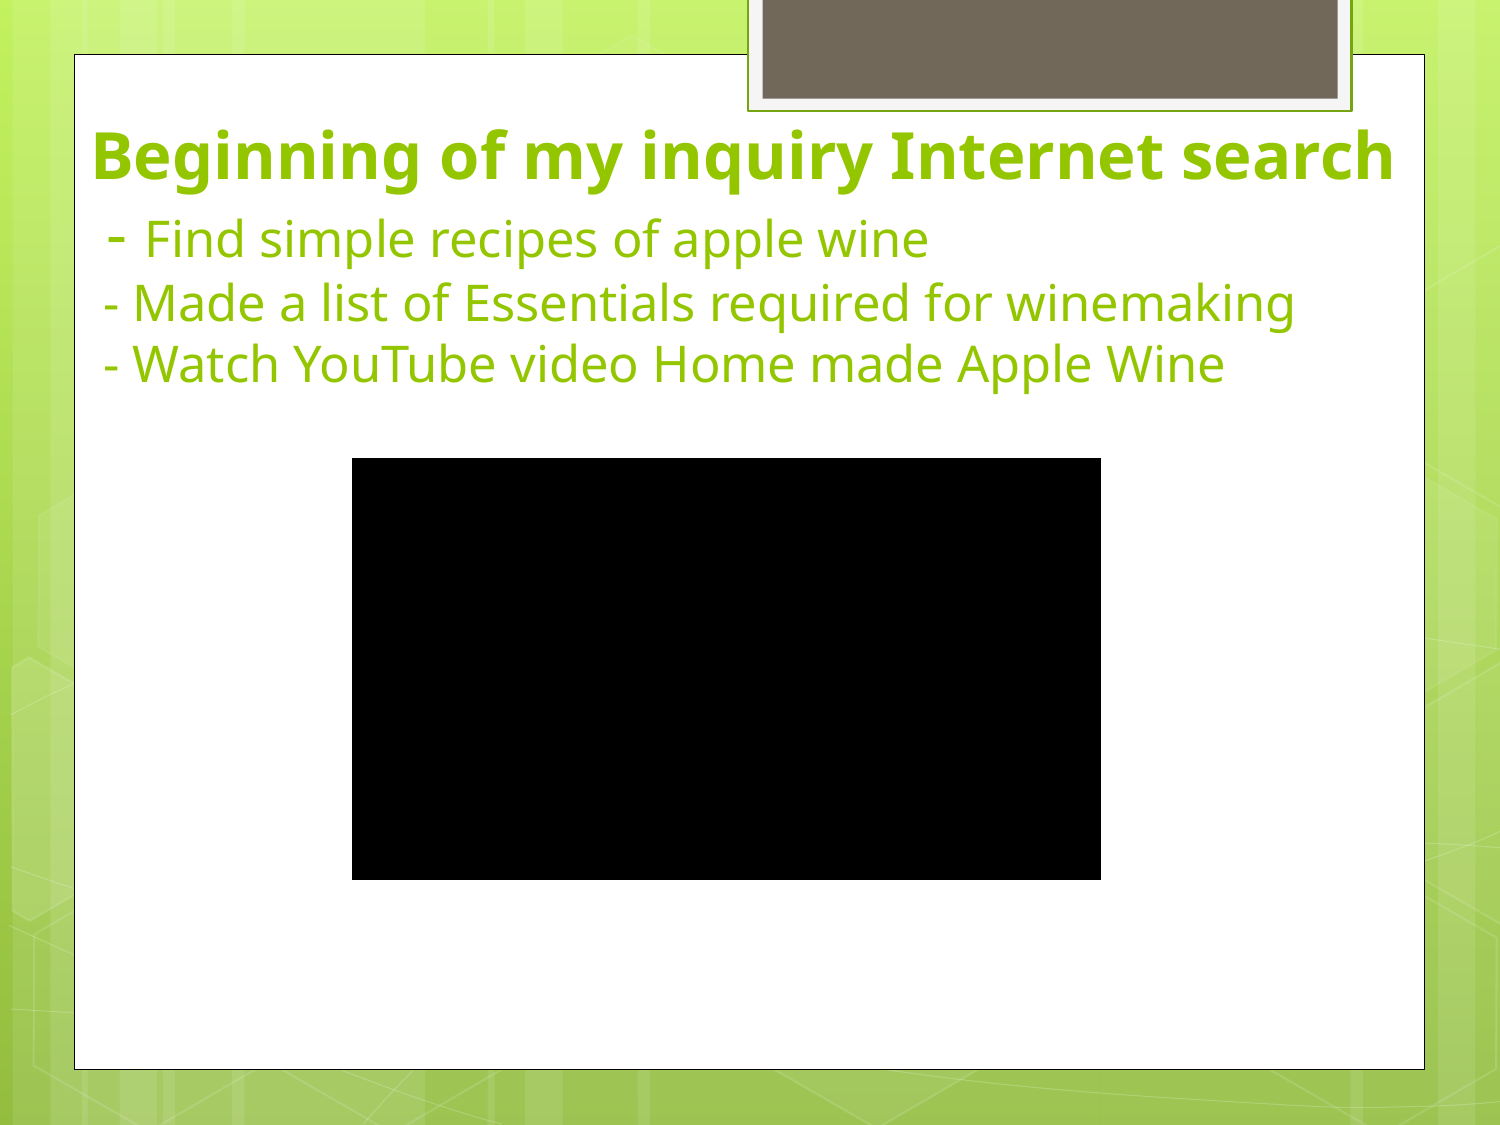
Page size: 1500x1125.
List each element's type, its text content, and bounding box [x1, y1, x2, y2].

title Beginning of my inquiry Internet search - Find simple recipes of apple wine - Made a list of Essentials required for winemaking - Watch YouTube video Home made Apple Wine [75, 45, 1425, 400]
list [351, 457, 1102, 881]
